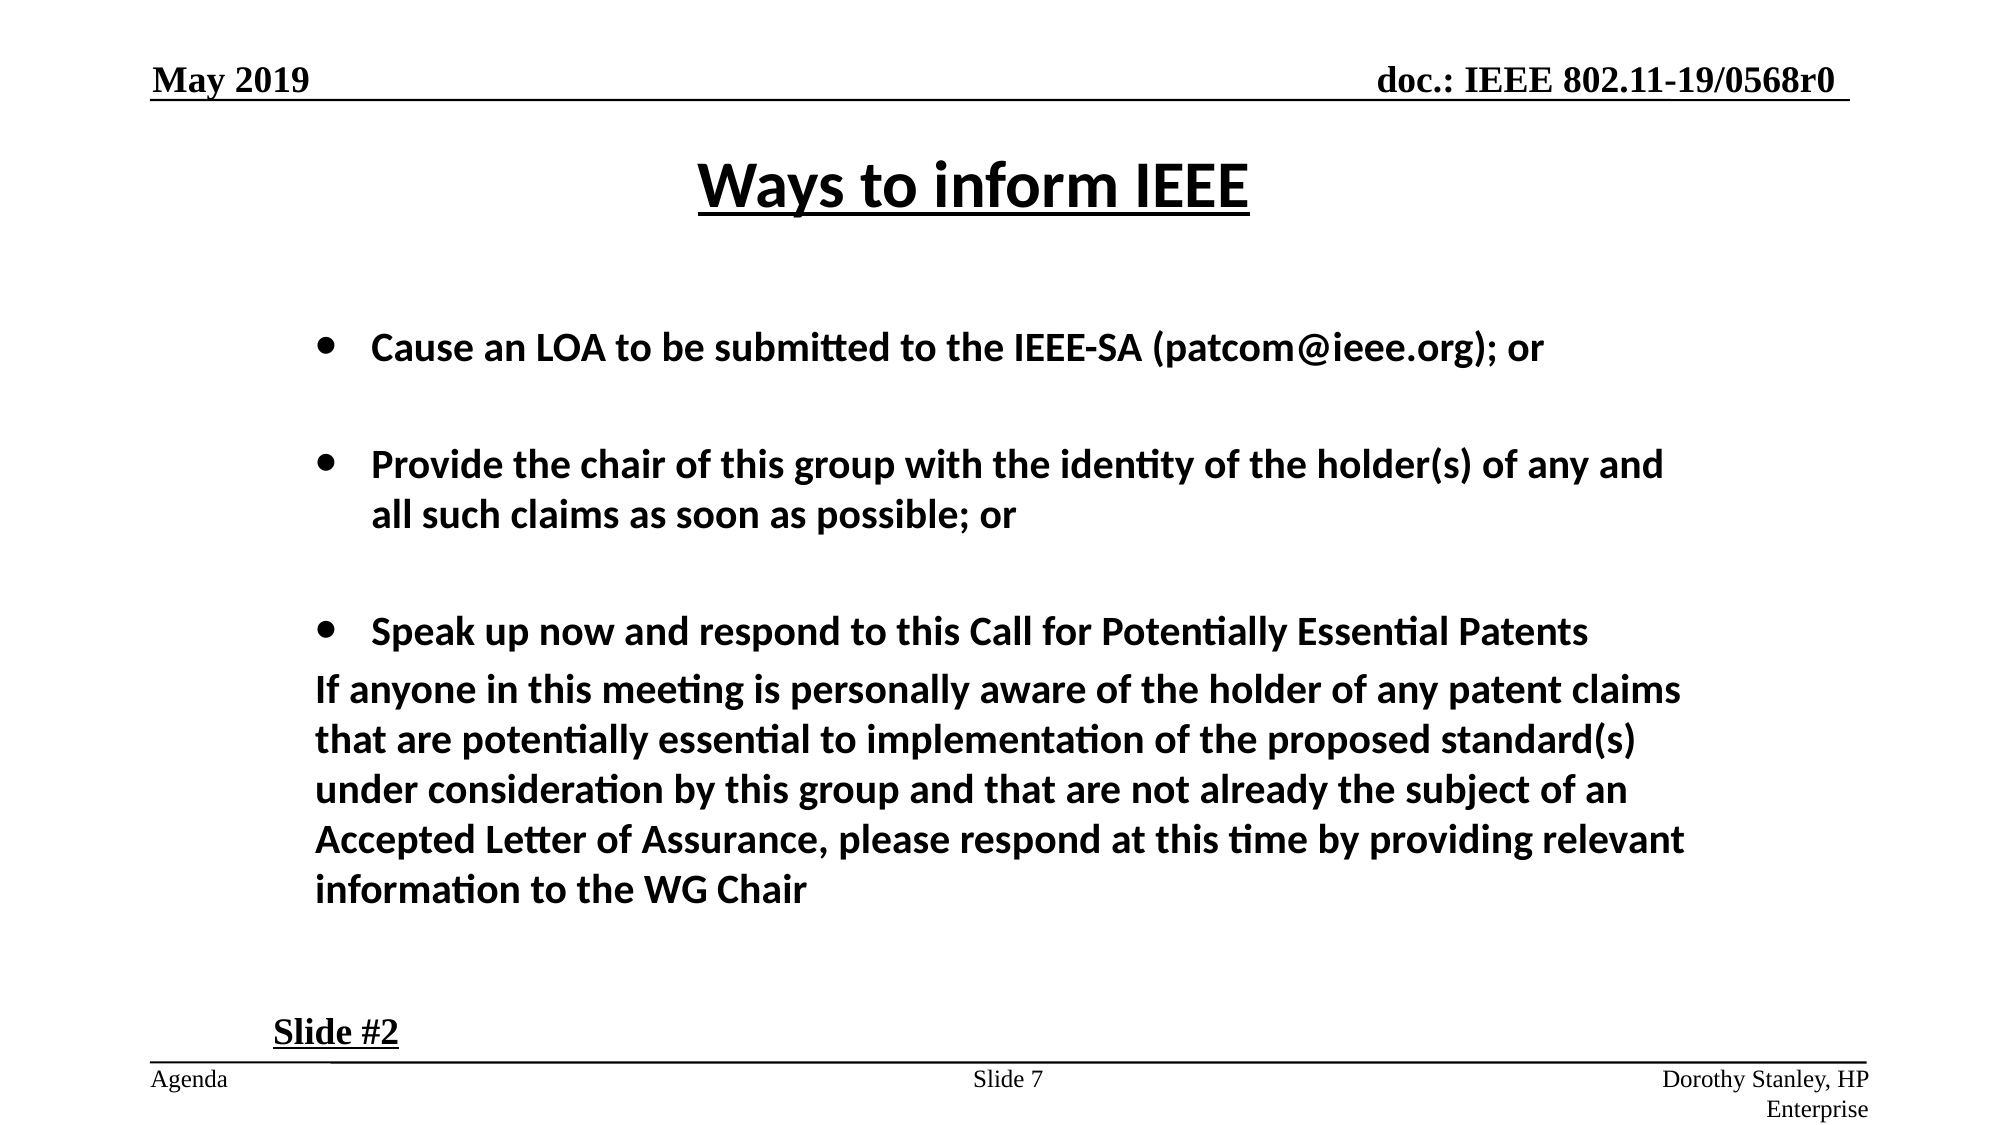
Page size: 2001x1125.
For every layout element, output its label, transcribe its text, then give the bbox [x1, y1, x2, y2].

list Cause an LOA to be submitted to the IEEE-SA (patcom@ieee.org); or Provide the chair of this group with the identity of the holder(s) of any and all such claims as soon as possible; or Speak up now and respond to this Call for Potentially Essential Patents If anyone in this meeting is personally aware of the holder of any patent claims that are potentially essential to implementation of the proposed standard(s) under consideration by this group and that are not already the subject of an Accepted Letter of Assurance, please respond at this time by providing relevant information to the WG Chair [300, 312, 1713, 950]
title Ways to inform IEEE [336, 99, 1612, 263]
text_box Slide #2 [258, 999, 415, 1060]
footer Dorothy Stanley, HP Enterprise [1609, 1062, 1869, 1093]
slide_number Slide 7 [964, 1062, 1053, 1093]
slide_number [152, 54, 567, 100]
